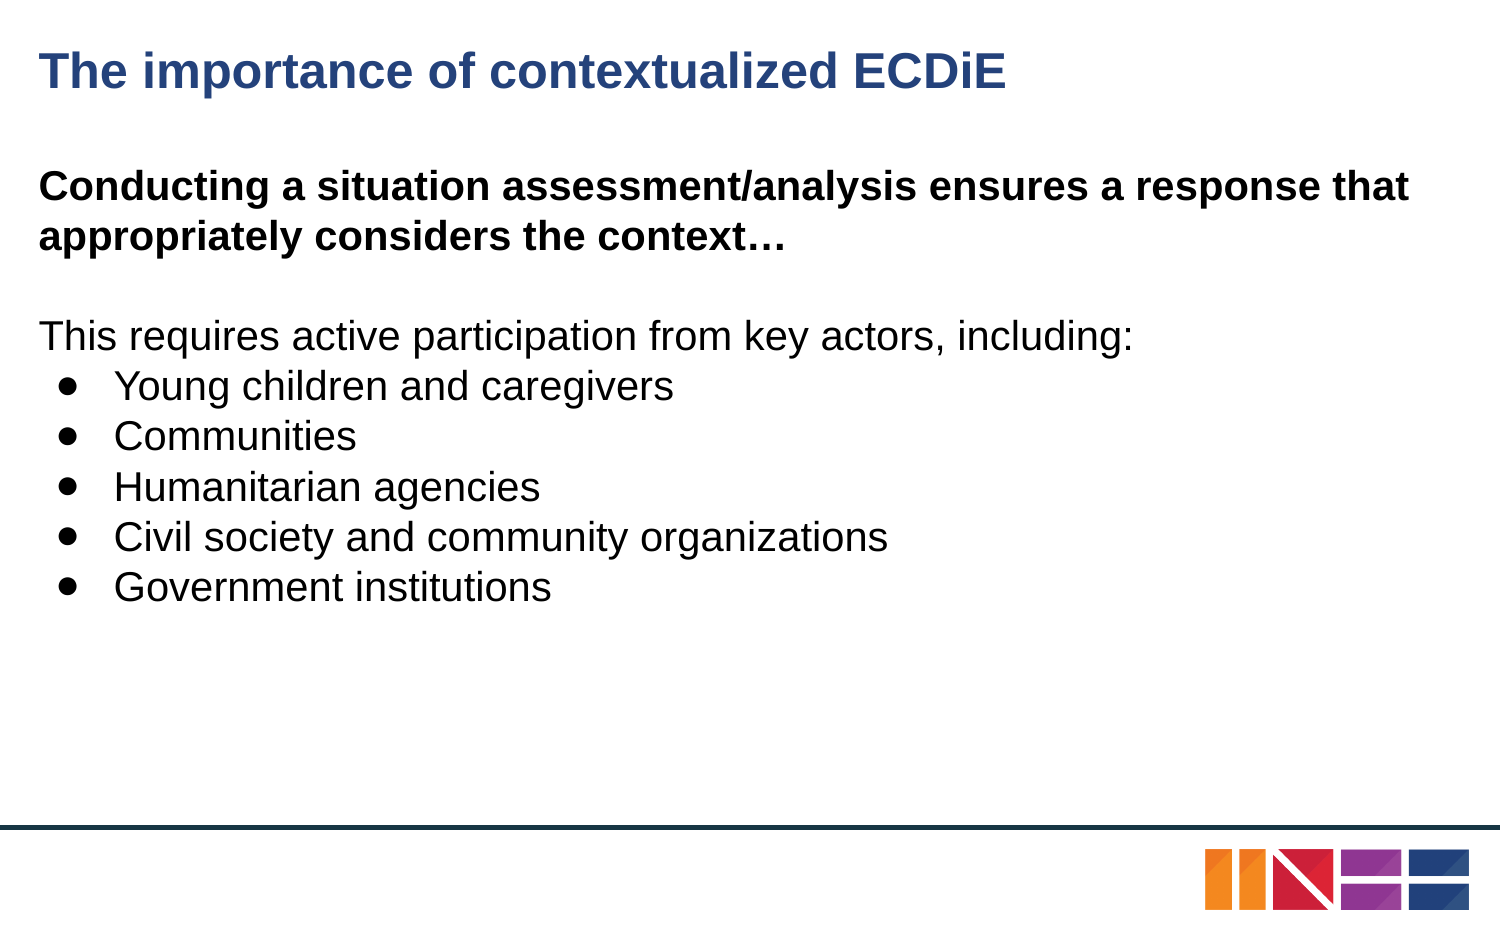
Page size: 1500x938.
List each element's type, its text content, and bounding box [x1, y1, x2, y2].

list Conducting a situation assessment/analysis ensures a response that appropriately considers the context… This requires active participation from key actors, including: Young children and caregivers Communities Humanitarian agencies Civil society and community organizations Government institutions [23, 143, 1479, 779]
title The importance of contextualized ECDiE [23, 23, 1468, 121]
picture [1205, 849, 1469, 910]
